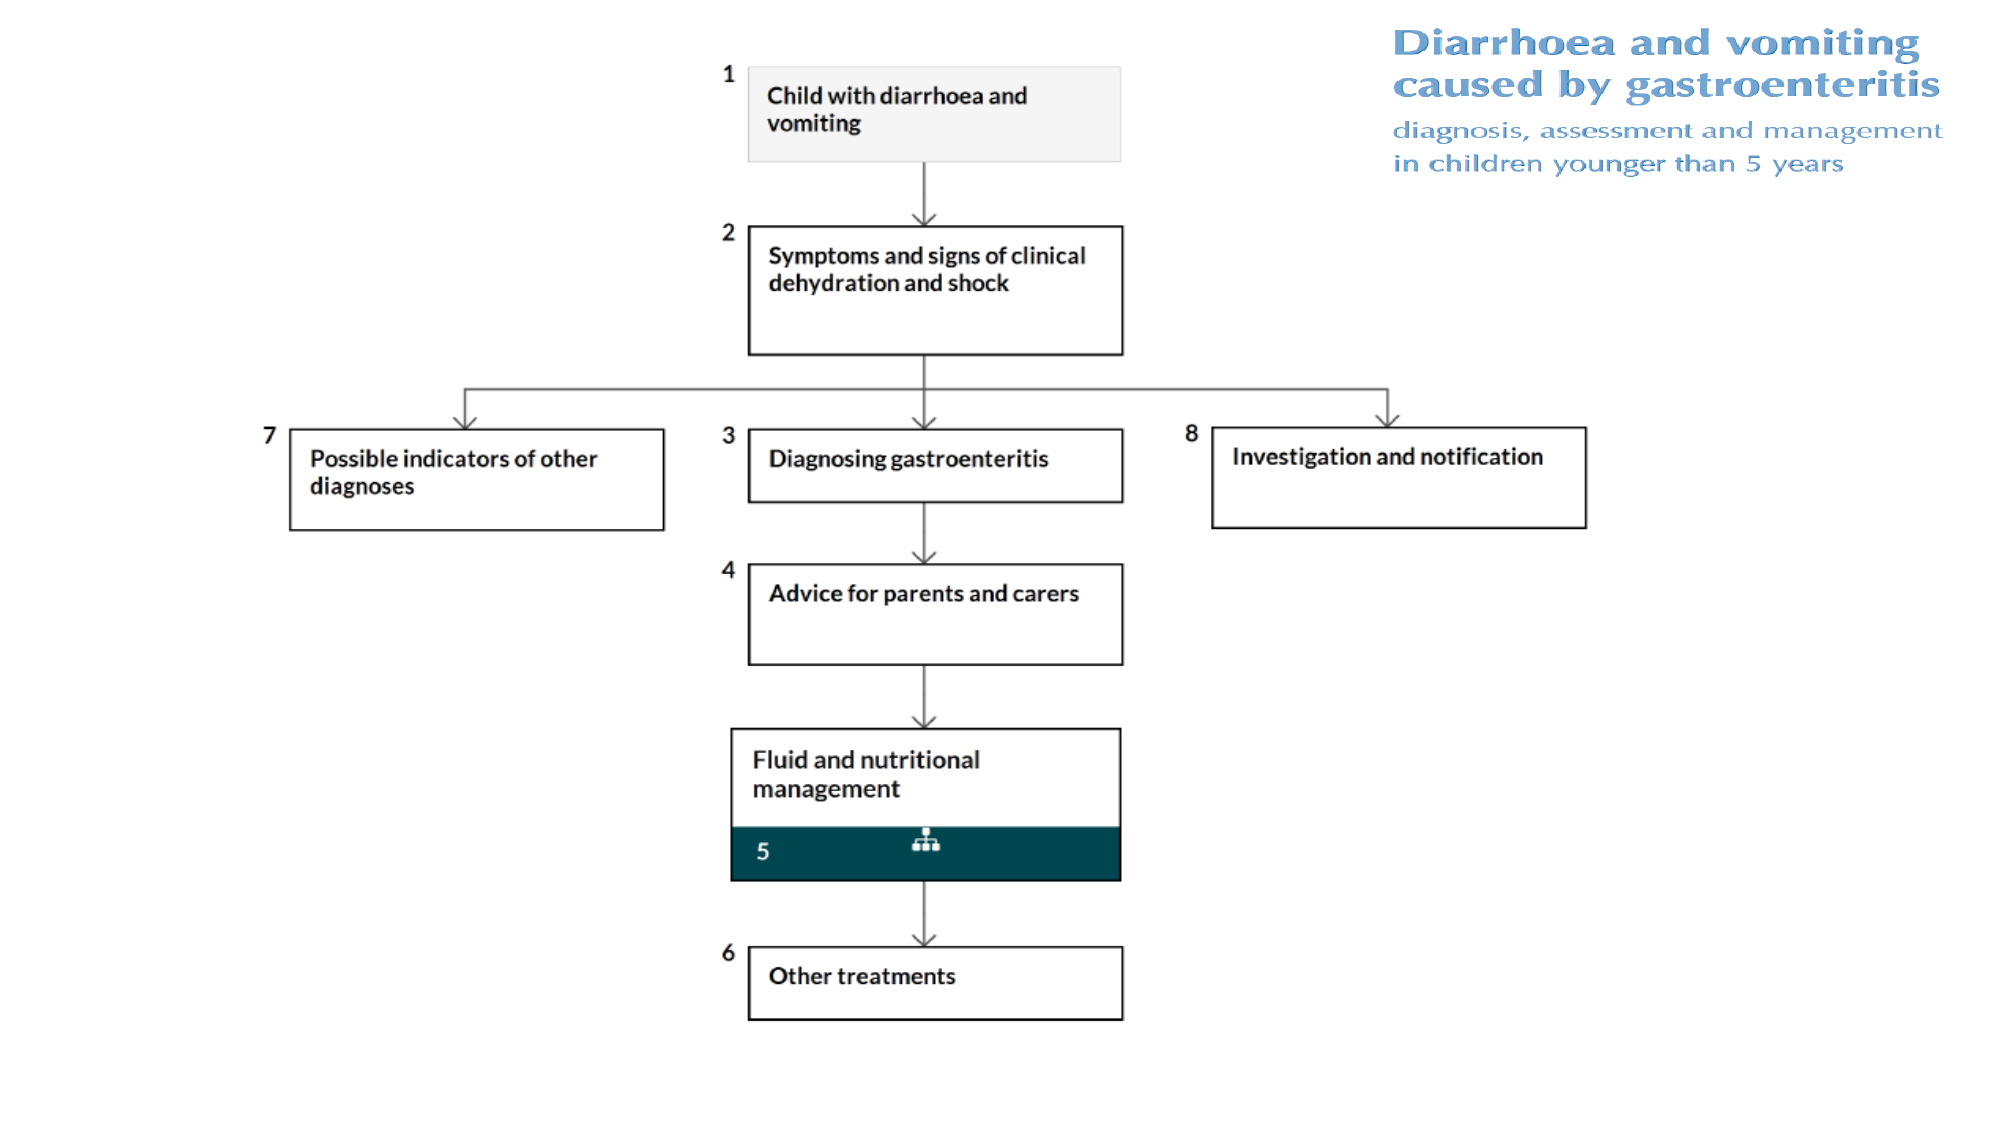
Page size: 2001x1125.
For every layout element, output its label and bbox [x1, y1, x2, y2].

picture [157, 22, 1975, 1102]
